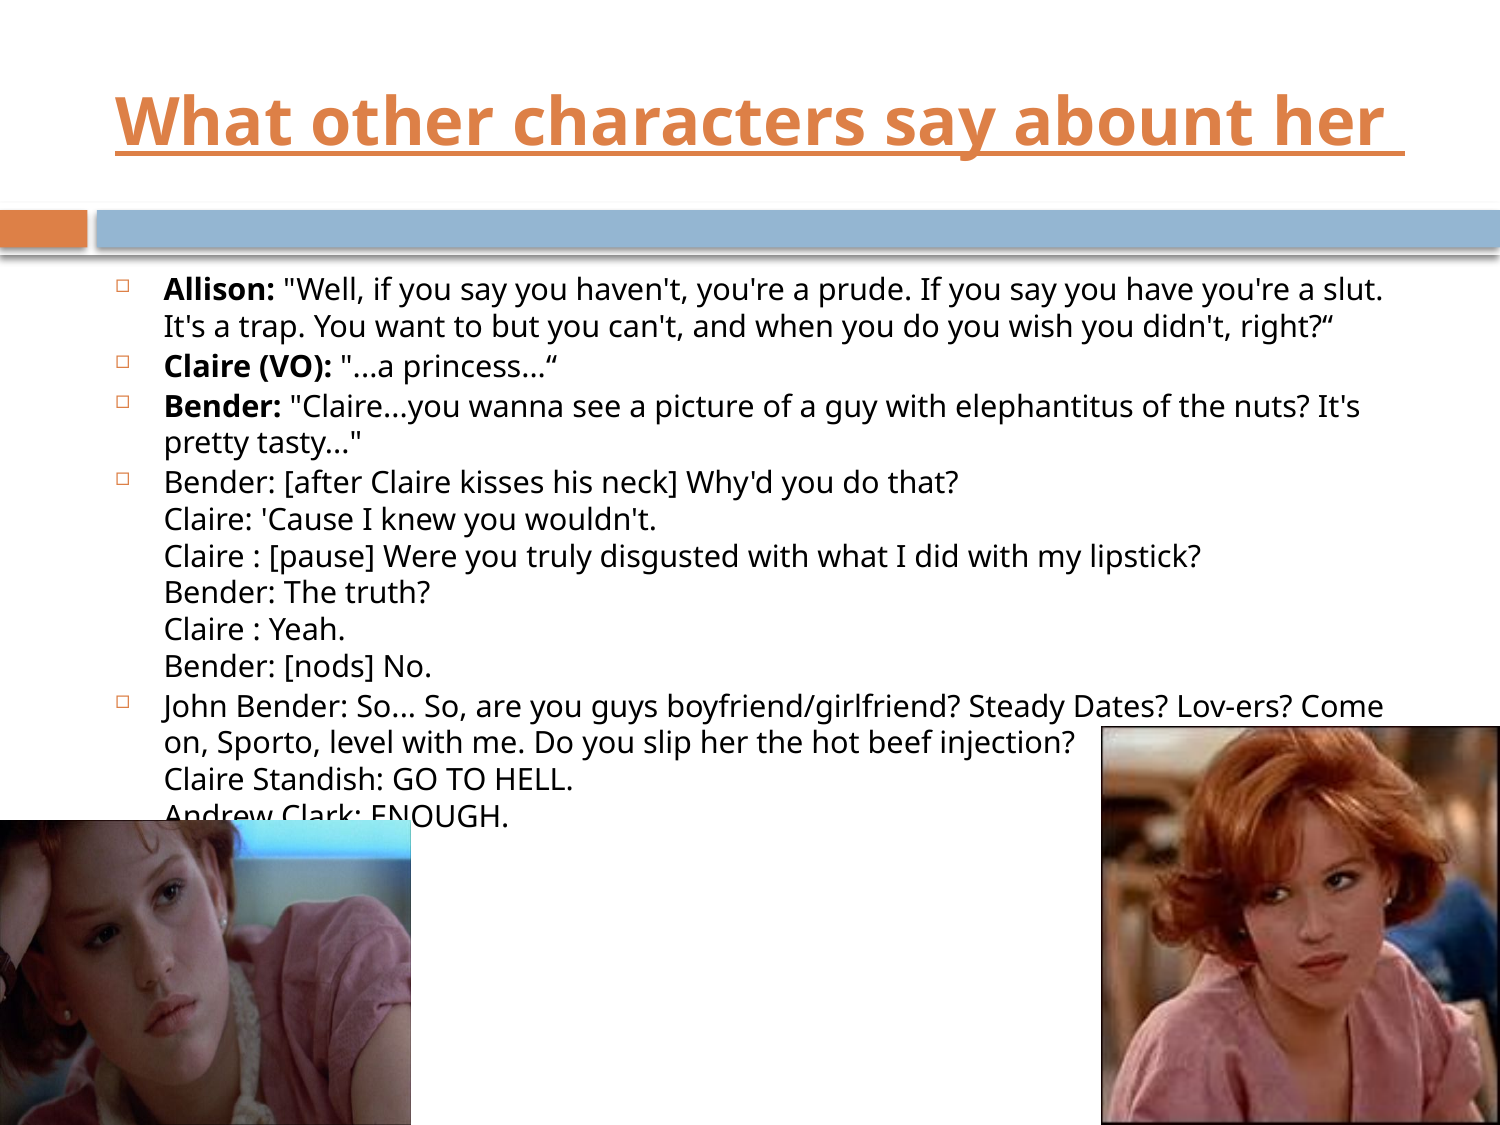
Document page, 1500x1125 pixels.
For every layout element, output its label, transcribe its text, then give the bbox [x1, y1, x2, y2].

title What other characters say abount her [100, 37, 1438, 200]
list Allison: "Well, if you say you haven't, you're a prude. If you say you have you're a slut. It's a trap. You want to but you can't, and when you do you wish you didn't, right?“ Claire (VO): "...a princess...“ Bender: "Claire...you wanna see a picture of a guy with elephantitus of the nuts? It's pretty tasty..." Bender: [after Claire kisses his neck] Why'd you do that? Claire: 'Cause I knew you wouldn't. Claire : [pause] Were you truly disgusted with what I did with my lipstick? Bender: The truth? Claire : Yeah. Bender: [nods] No. John Bender: So... So, are you guys boyfriend/girlfriend? Steady Dates? Lov-ers? Come on, Sporto, level with me. Do you slip her the hot beef injection? Claire Standish: GO TO HELL. Andrew Clark: ENOUGH. [100, 262, 1438, 1000]
picture [0, 820, 411, 1125]
picture [1101, 726, 1500, 1125]
